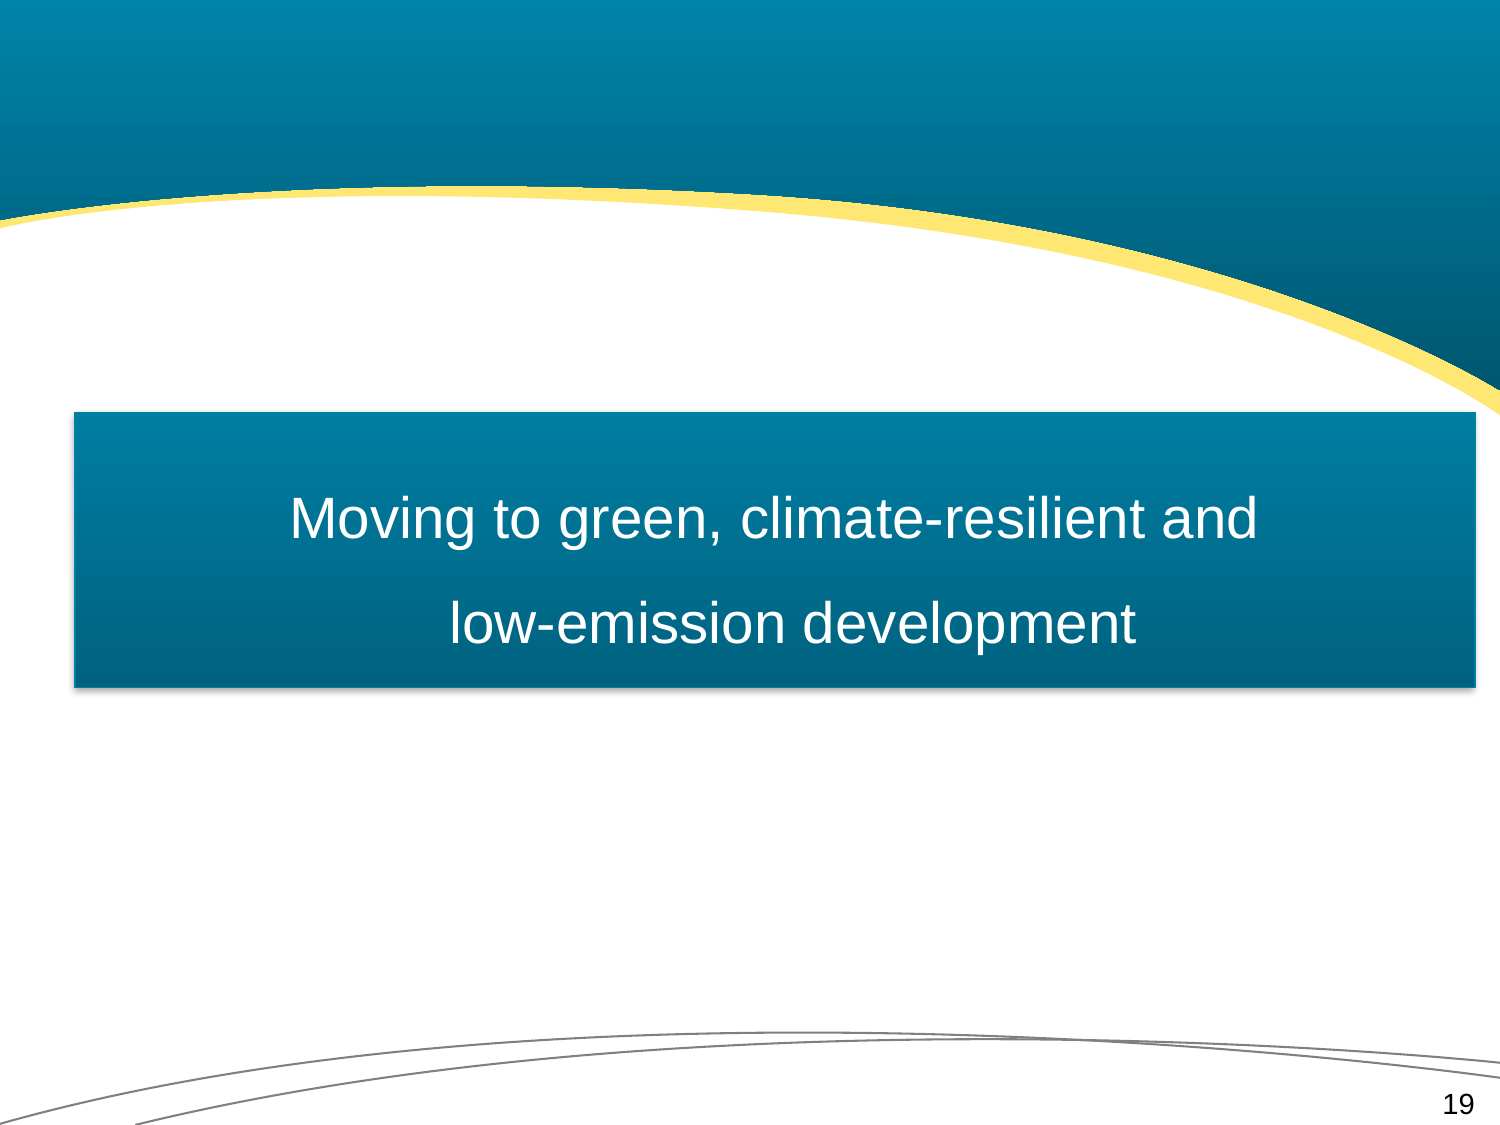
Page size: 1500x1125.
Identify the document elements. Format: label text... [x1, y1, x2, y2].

slide_number 19 [1124, 1084, 1476, 1113]
list Moving to green, climate-resilient and low-emission development [74, 412, 1476, 688]
